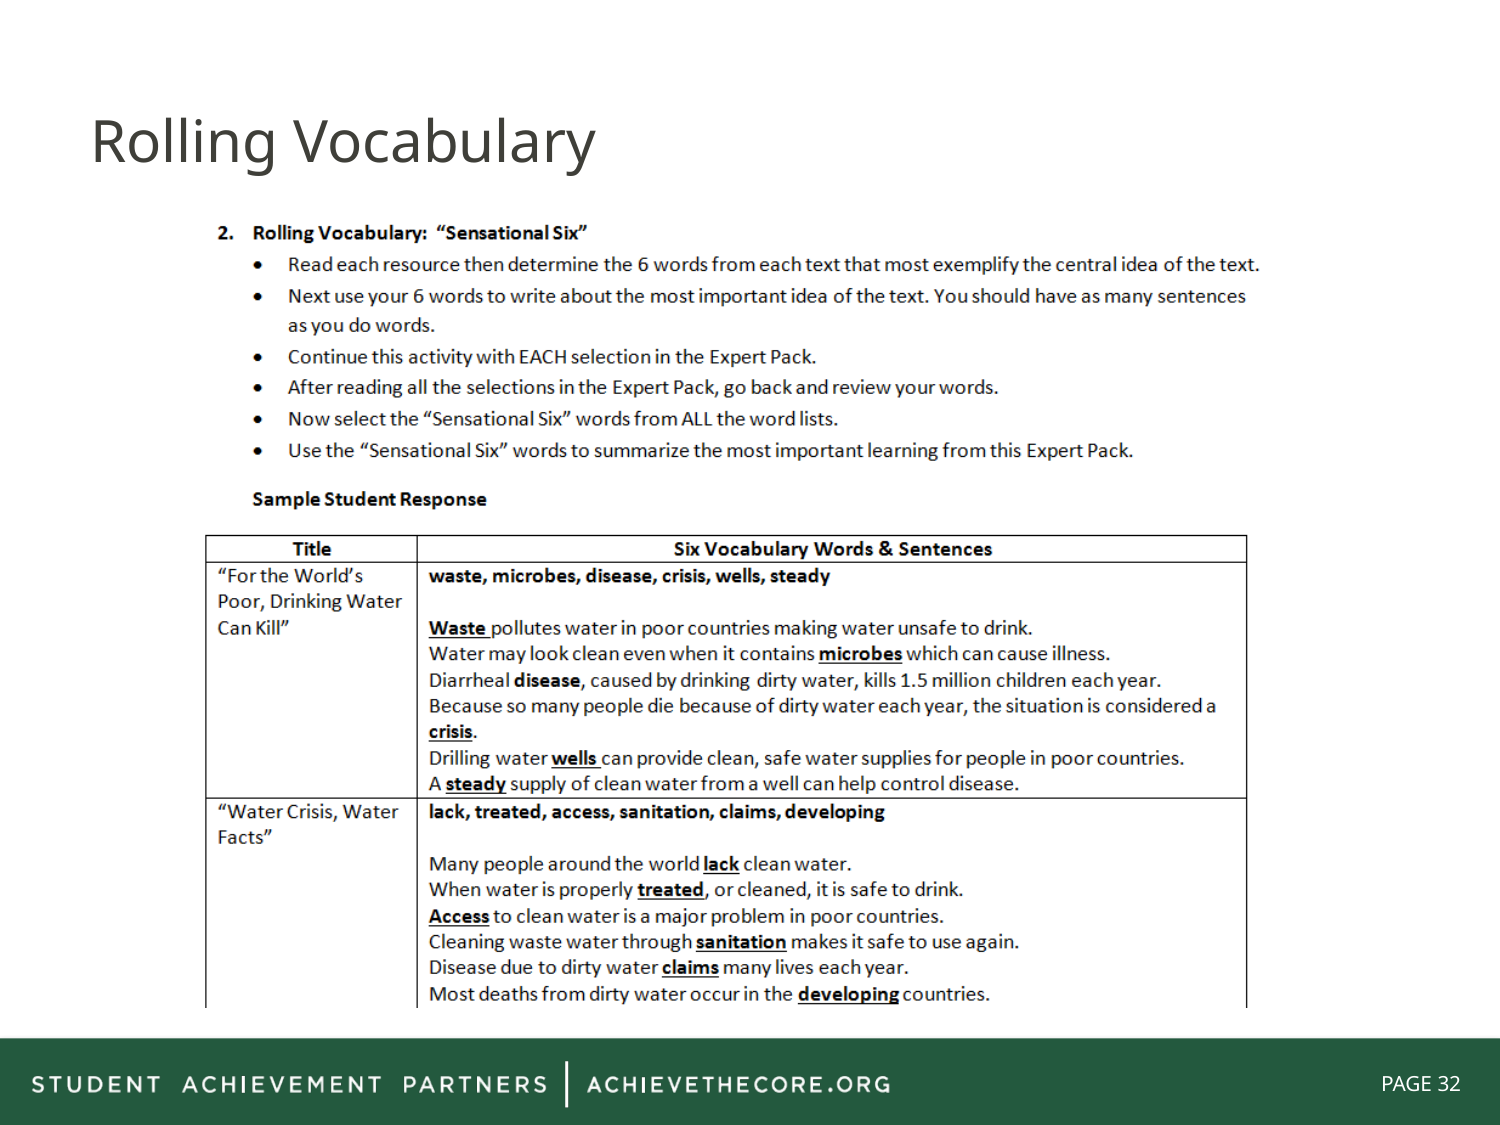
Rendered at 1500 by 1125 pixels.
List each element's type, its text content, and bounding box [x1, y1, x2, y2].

title Rolling Vocabulary [75, 45, 1425, 233]
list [191, 214, 1268, 1008]
